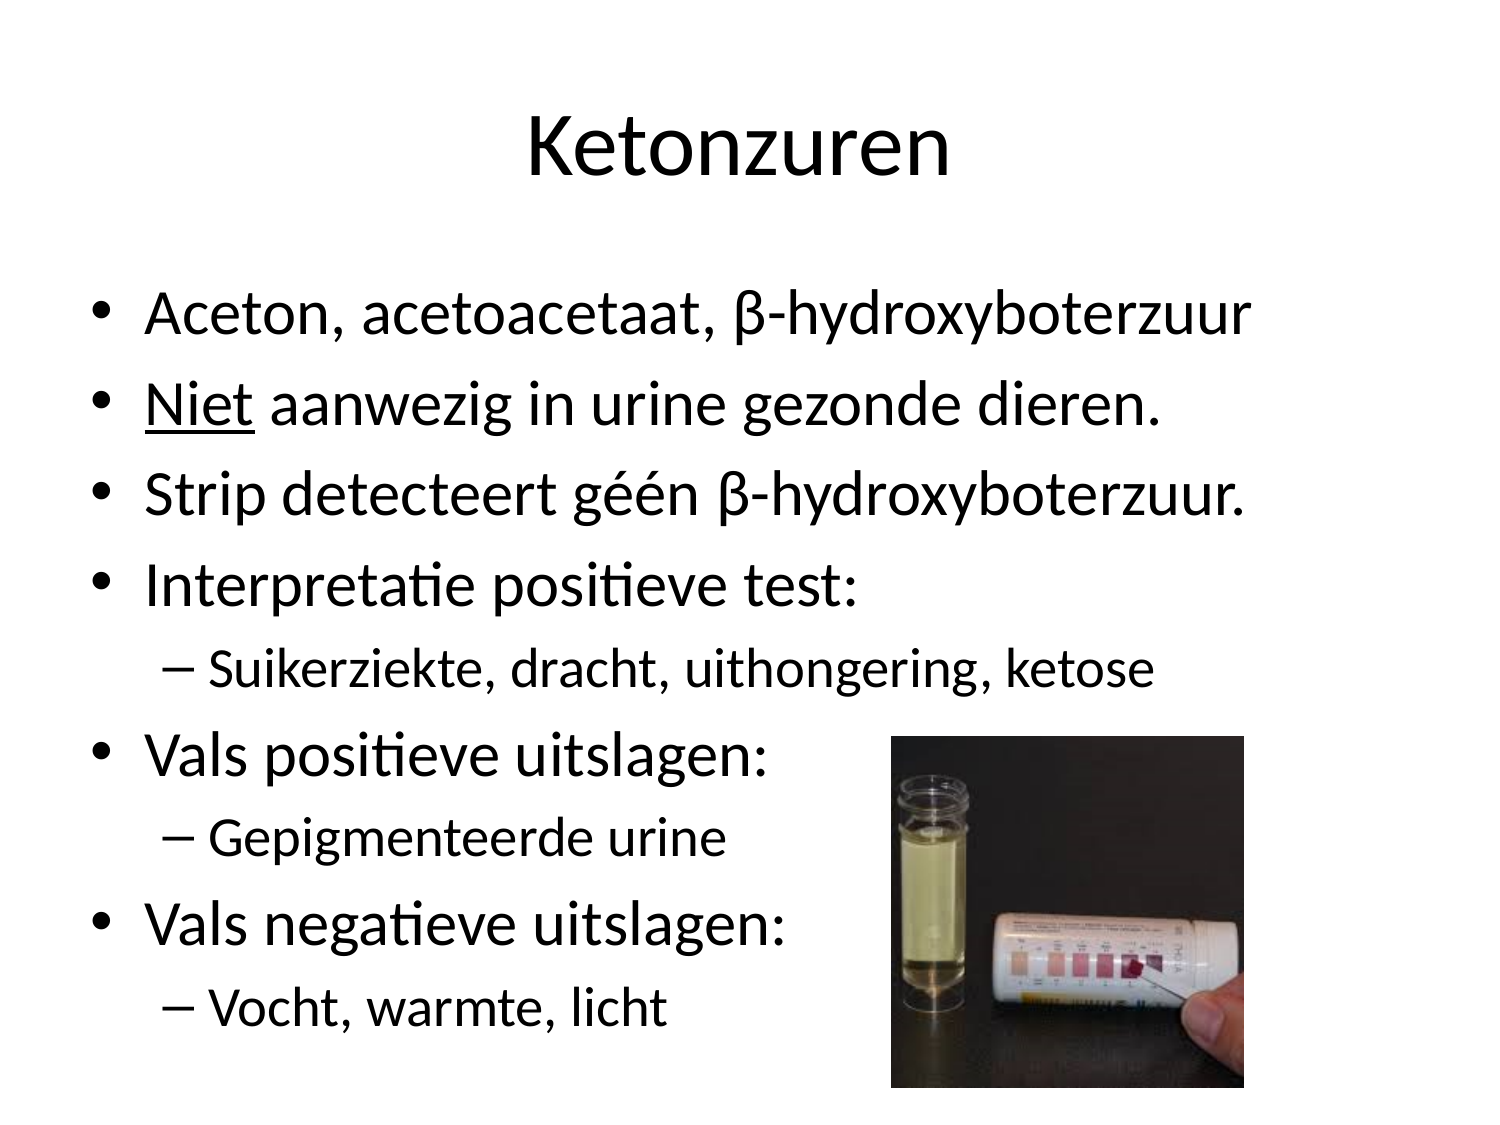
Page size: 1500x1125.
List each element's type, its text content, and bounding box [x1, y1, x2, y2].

picture [891, 735, 1244, 1088]
title Ketonzuren [75, 45, 1425, 233]
list Aceton, acetoacetaat, β-hydroxyboterzuur Niet aanwezig in urine gezonde dieren. Strip detecteert géén β-hydroxyboterzuur. Interpretatie positieve test: Suikerziekte, dracht, uithongering, ketose Vals positieve uitslagen: Gepigmenteerde urine Vals negatieve uitslagen: Vocht, warmte, licht [75, 262, 1425, 1047]
